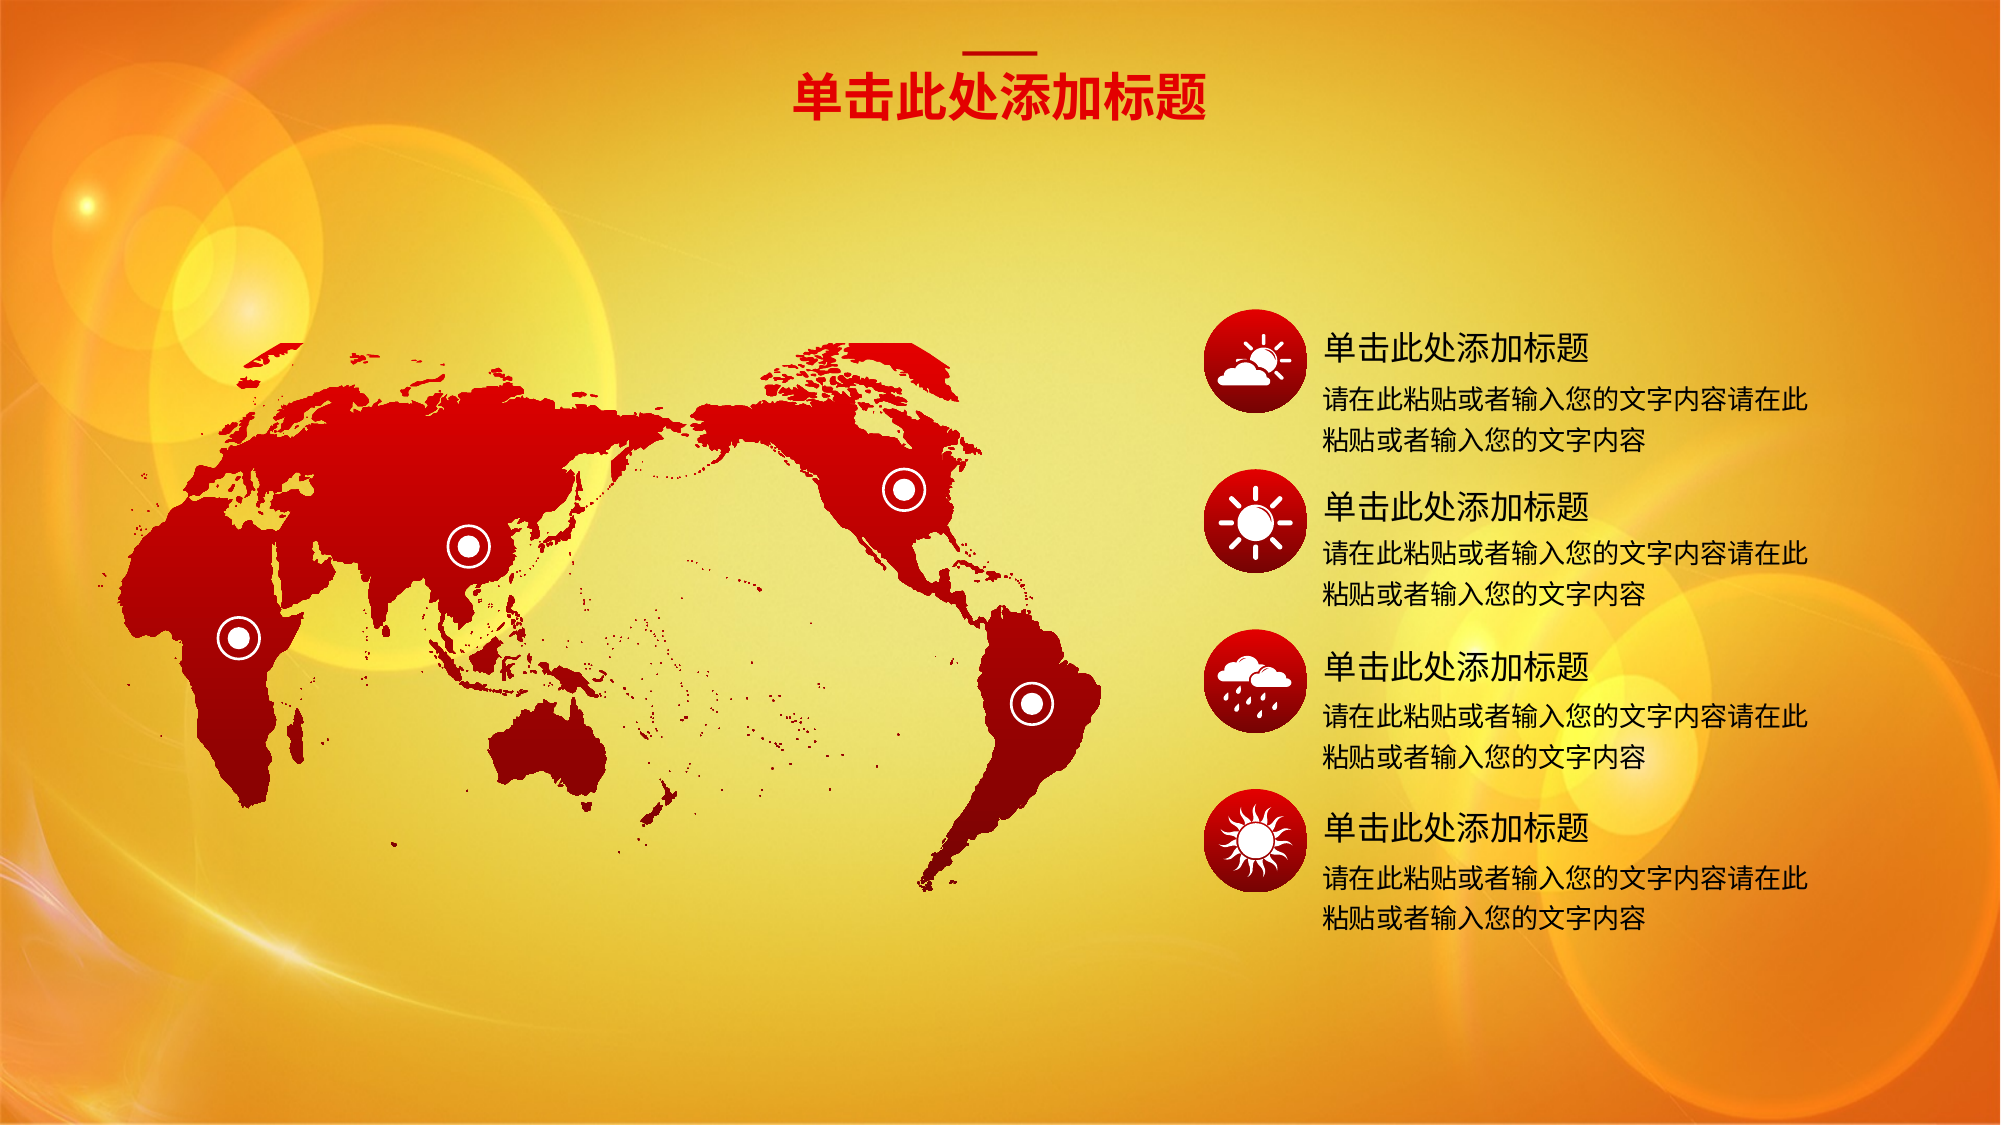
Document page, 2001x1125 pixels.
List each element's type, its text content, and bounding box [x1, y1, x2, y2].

text_box [640, 802, 663, 827]
text_box [349, 352, 380, 365]
picture [0, 0, 2001, 1125]
text_box [1270, 496, 1283, 509]
text_box [1218, 803, 1293, 878]
text_box 单击此处添加标题 [1309, 790, 1605, 845]
text_box [1234, 703, 1240, 712]
text_box [1217, 362, 1271, 386]
text_box [1009, 681, 1055, 727]
text_box [1203, 309, 1308, 413]
text_box [236, 376, 261, 389]
text_box [1203, 629, 1308, 733]
text_box [117, 382, 687, 809]
text_box [961, 50, 1038, 57]
text_box [216, 616, 261, 661]
text_box [1229, 496, 1242, 509]
text_box 单击此处添加标题 [1309, 309, 1605, 366]
text_box [1279, 358, 1292, 363]
text_box [795, 343, 846, 378]
text_box [1237, 504, 1274, 542]
text_box [1253, 544, 1259, 560]
text_box 请在此粘贴或者输入您的文字内容请在此粘贴或者输入您的文字内容 [1307, 684, 1823, 780]
text_box [1235, 358, 1247, 363]
text_box [1218, 520, 1234, 526]
text_box [581, 802, 592, 812]
text_box [400, 373, 445, 397]
text_box [1260, 692, 1266, 701]
text_box 请在此粘贴或者输入您的文字内容请在此粘贴或者输入您的文字内容 [1307, 845, 1823, 942]
text_box 单击此处添加标题 [1309, 628, 1605, 684]
text_box [881, 467, 927, 512]
text_box 单击此处添加标题 [1309, 469, 1605, 521]
text_box [1246, 696, 1252, 705]
text_box [680, 716, 688, 722]
text_box [1277, 520, 1293, 526]
text_box [1235, 685, 1241, 694]
text_box [1229, 537, 1242, 550]
text_box [841, 343, 960, 402]
text_box 请在此粘贴或者输入您的文字内容请在此粘贴或者输入您的文字内容 [1307, 366, 1823, 463]
text_box [1270, 537, 1283, 550]
text_box [1223, 692, 1229, 701]
text_box [1217, 655, 1292, 687]
text_box 请在此粘贴或者输入您的文字内容请在此粘贴或者输入您的文字内容 [1307, 521, 1823, 617]
text_box [411, 359, 423, 363]
text_box [1203, 469, 1308, 573]
text_box [1253, 485, 1259, 502]
text_box 单击此处添加标题 [777, 57, 1223, 135]
text_box [1261, 334, 1266, 346]
text_box [1257, 709, 1262, 719]
text_box [1243, 341, 1284, 380]
text_box [446, 524, 491, 569]
text_box [488, 367, 513, 381]
text_box [243, 343, 304, 369]
text_box [1272, 701, 1278, 710]
text_box [1203, 789, 1308, 893]
text_box [690, 372, 1102, 892]
text_box [782, 364, 805, 369]
